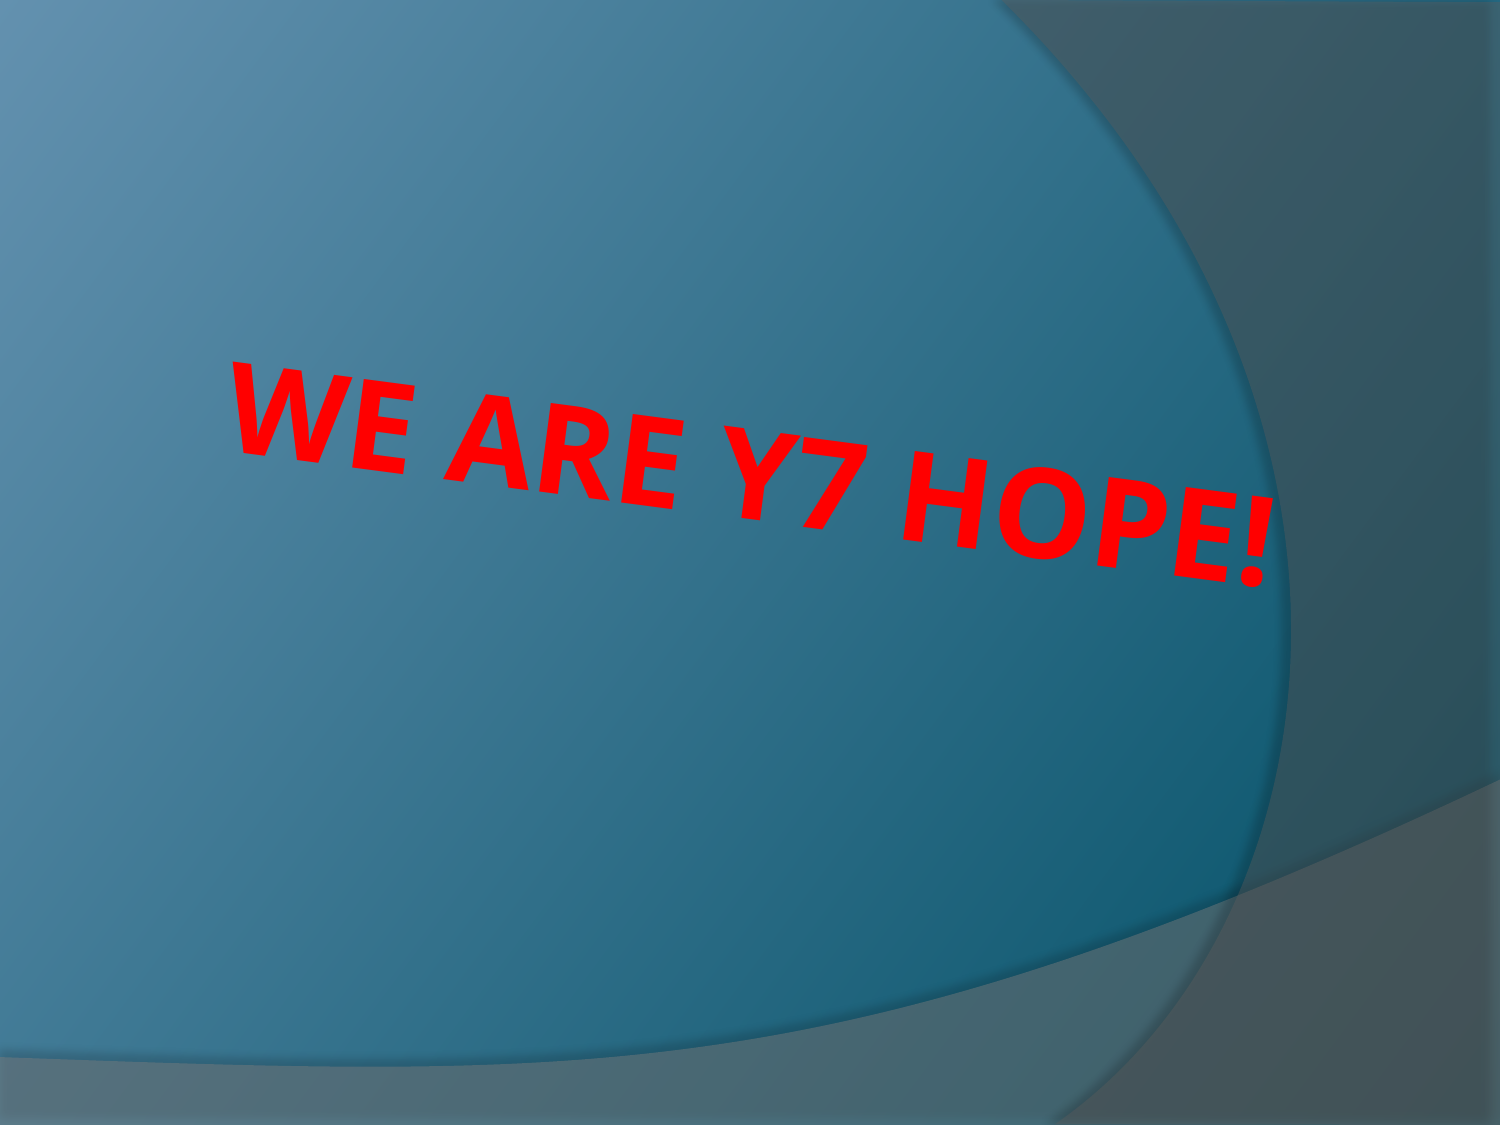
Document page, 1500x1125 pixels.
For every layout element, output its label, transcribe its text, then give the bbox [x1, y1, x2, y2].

title We are Y7 Hope! [62, 299, 1359, 706]
